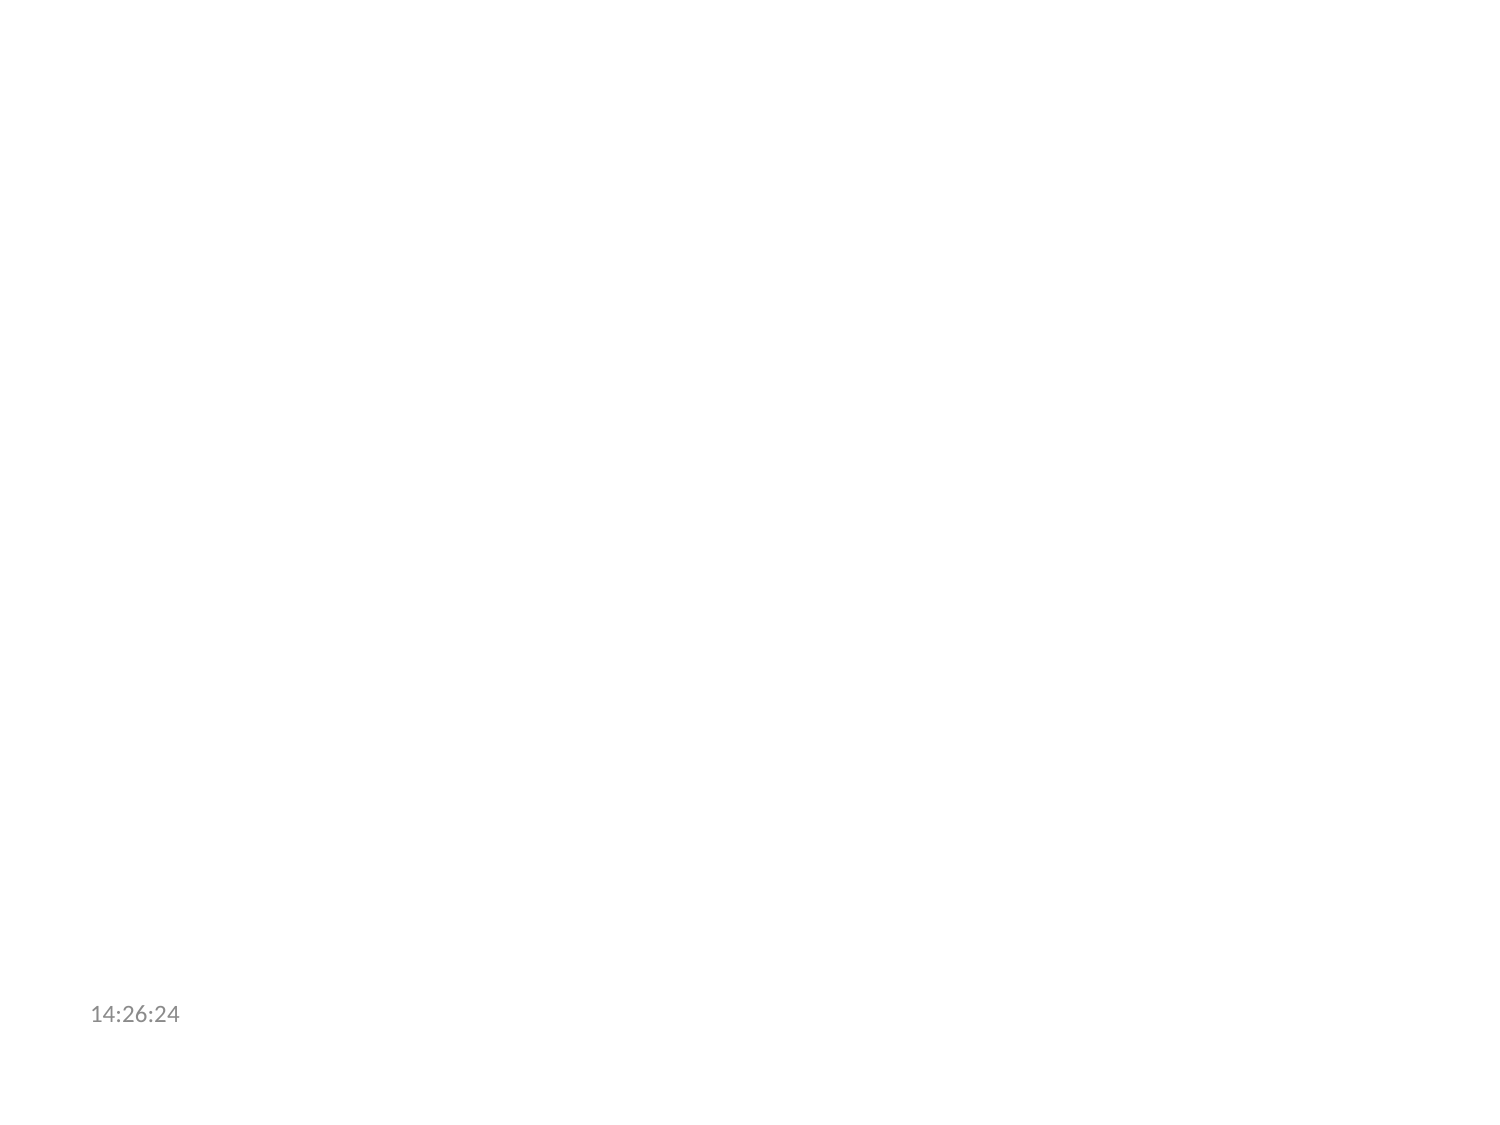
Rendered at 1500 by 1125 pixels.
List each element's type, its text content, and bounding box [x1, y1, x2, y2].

text_box 15:35:09 [75, 982, 425, 1043]
